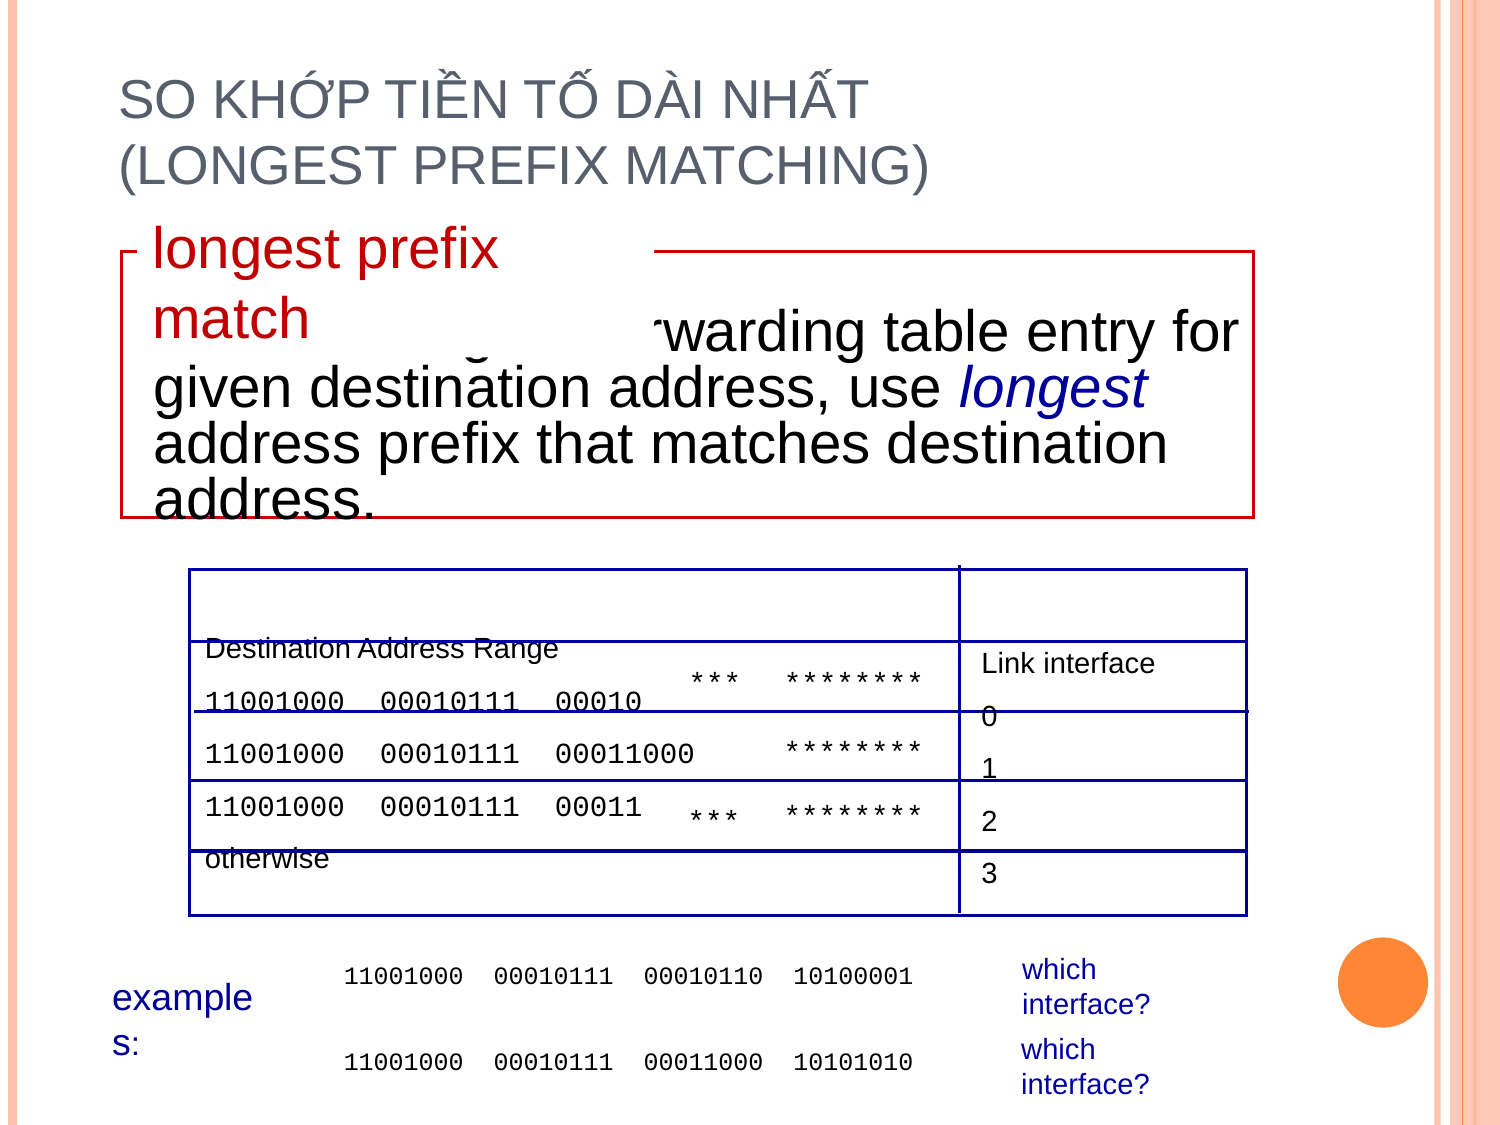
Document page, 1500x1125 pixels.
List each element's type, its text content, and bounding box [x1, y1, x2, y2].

text_box [121, 251, 138, 518]
text_box when looking for forwarding table entry for given destination address, use longest address prefix that matches destination address. [138, 298, 1277, 538]
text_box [189, 564, 1250, 916]
text_box longest prefix match [137, 202, 655, 358]
text_box [655, 251, 1254, 298]
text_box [96, 942, 1236, 1084]
title So khớp tiền tố dài nhất (Longest Prefix matching) [103, 56, 1397, 204]
